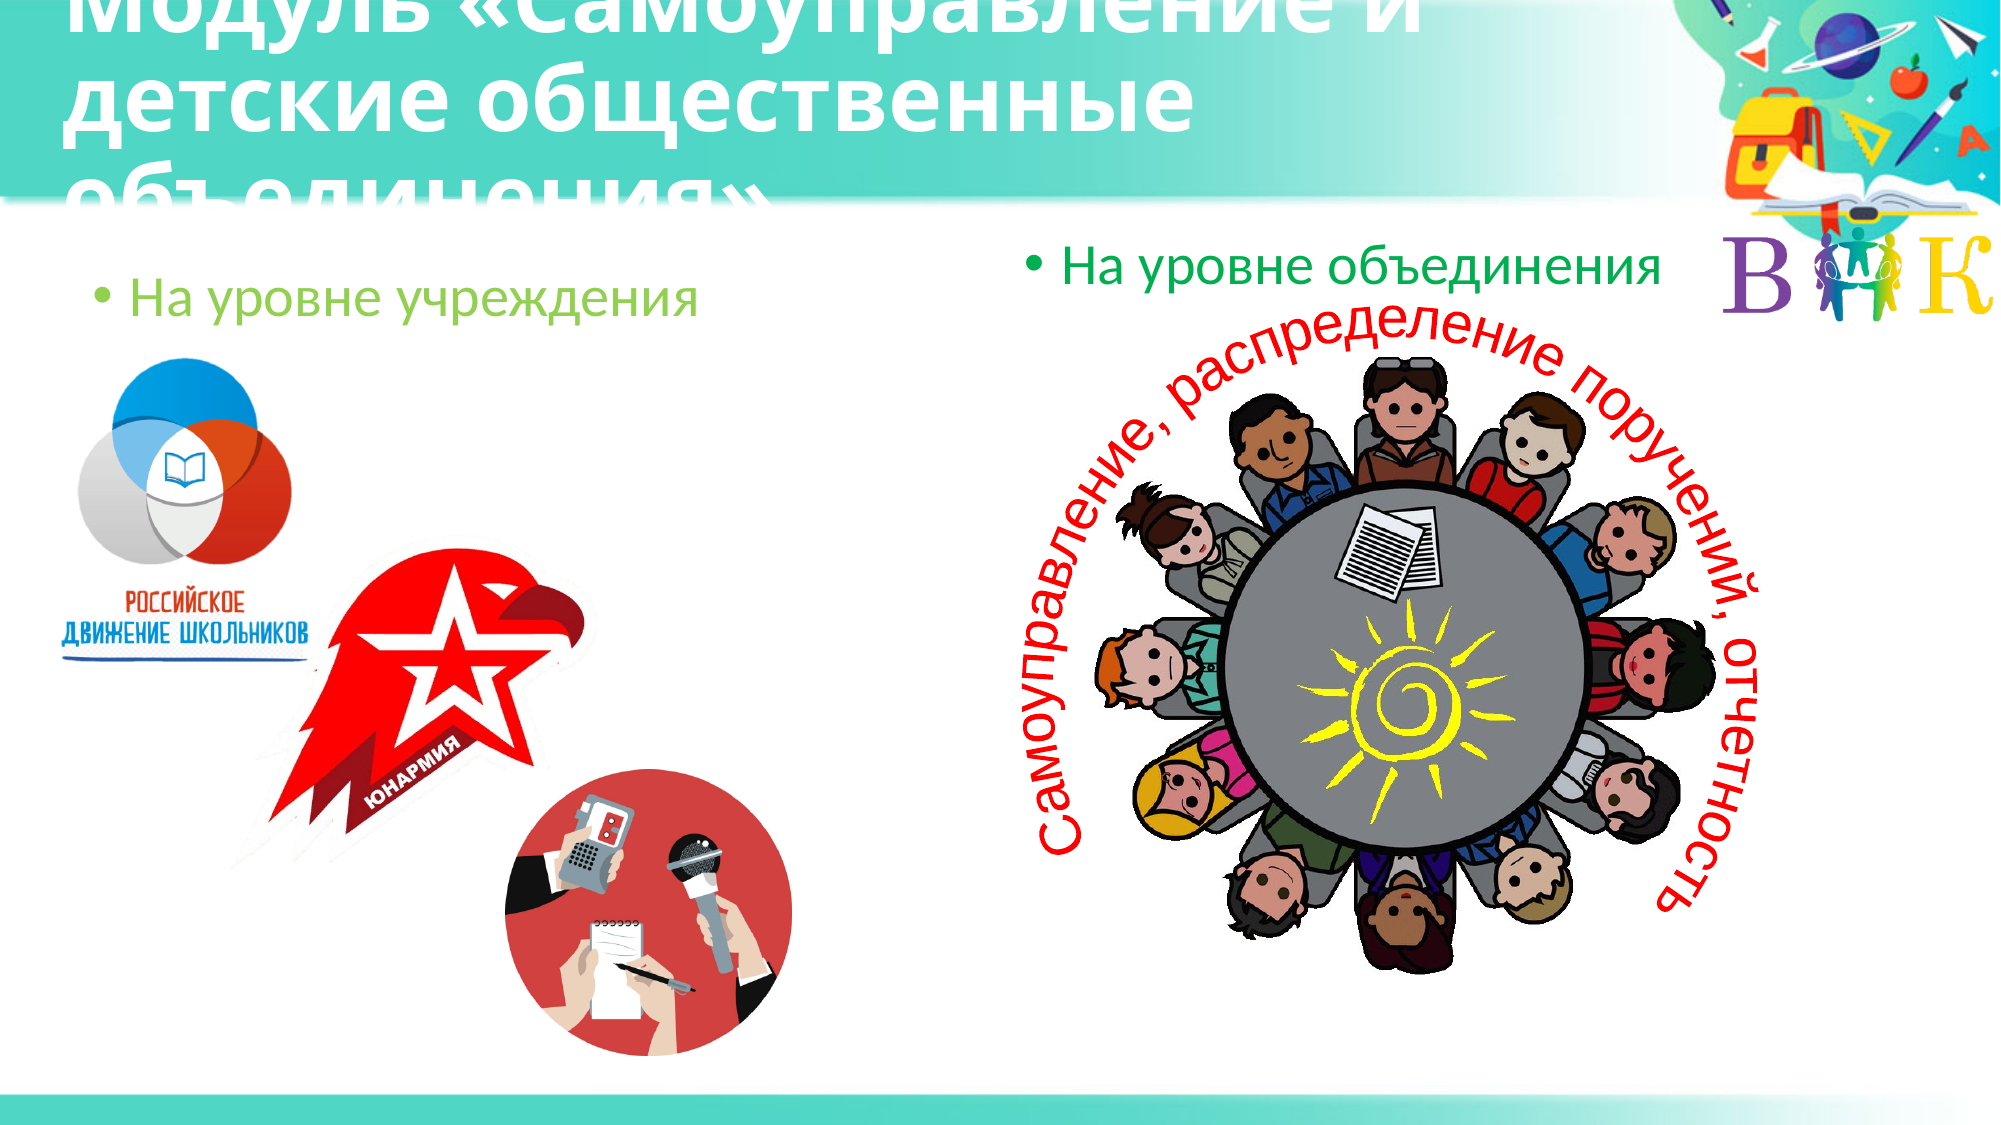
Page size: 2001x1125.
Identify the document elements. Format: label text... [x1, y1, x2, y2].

picture [0, 0, 2001, 1125]
title Модуль «Самоуправление и детские общественные объединения» [47, 10, 1745, 194]
list На уровне учреждения [77, 258, 924, 410]
list На уровне объединения [1008, 226, 1701, 378]
